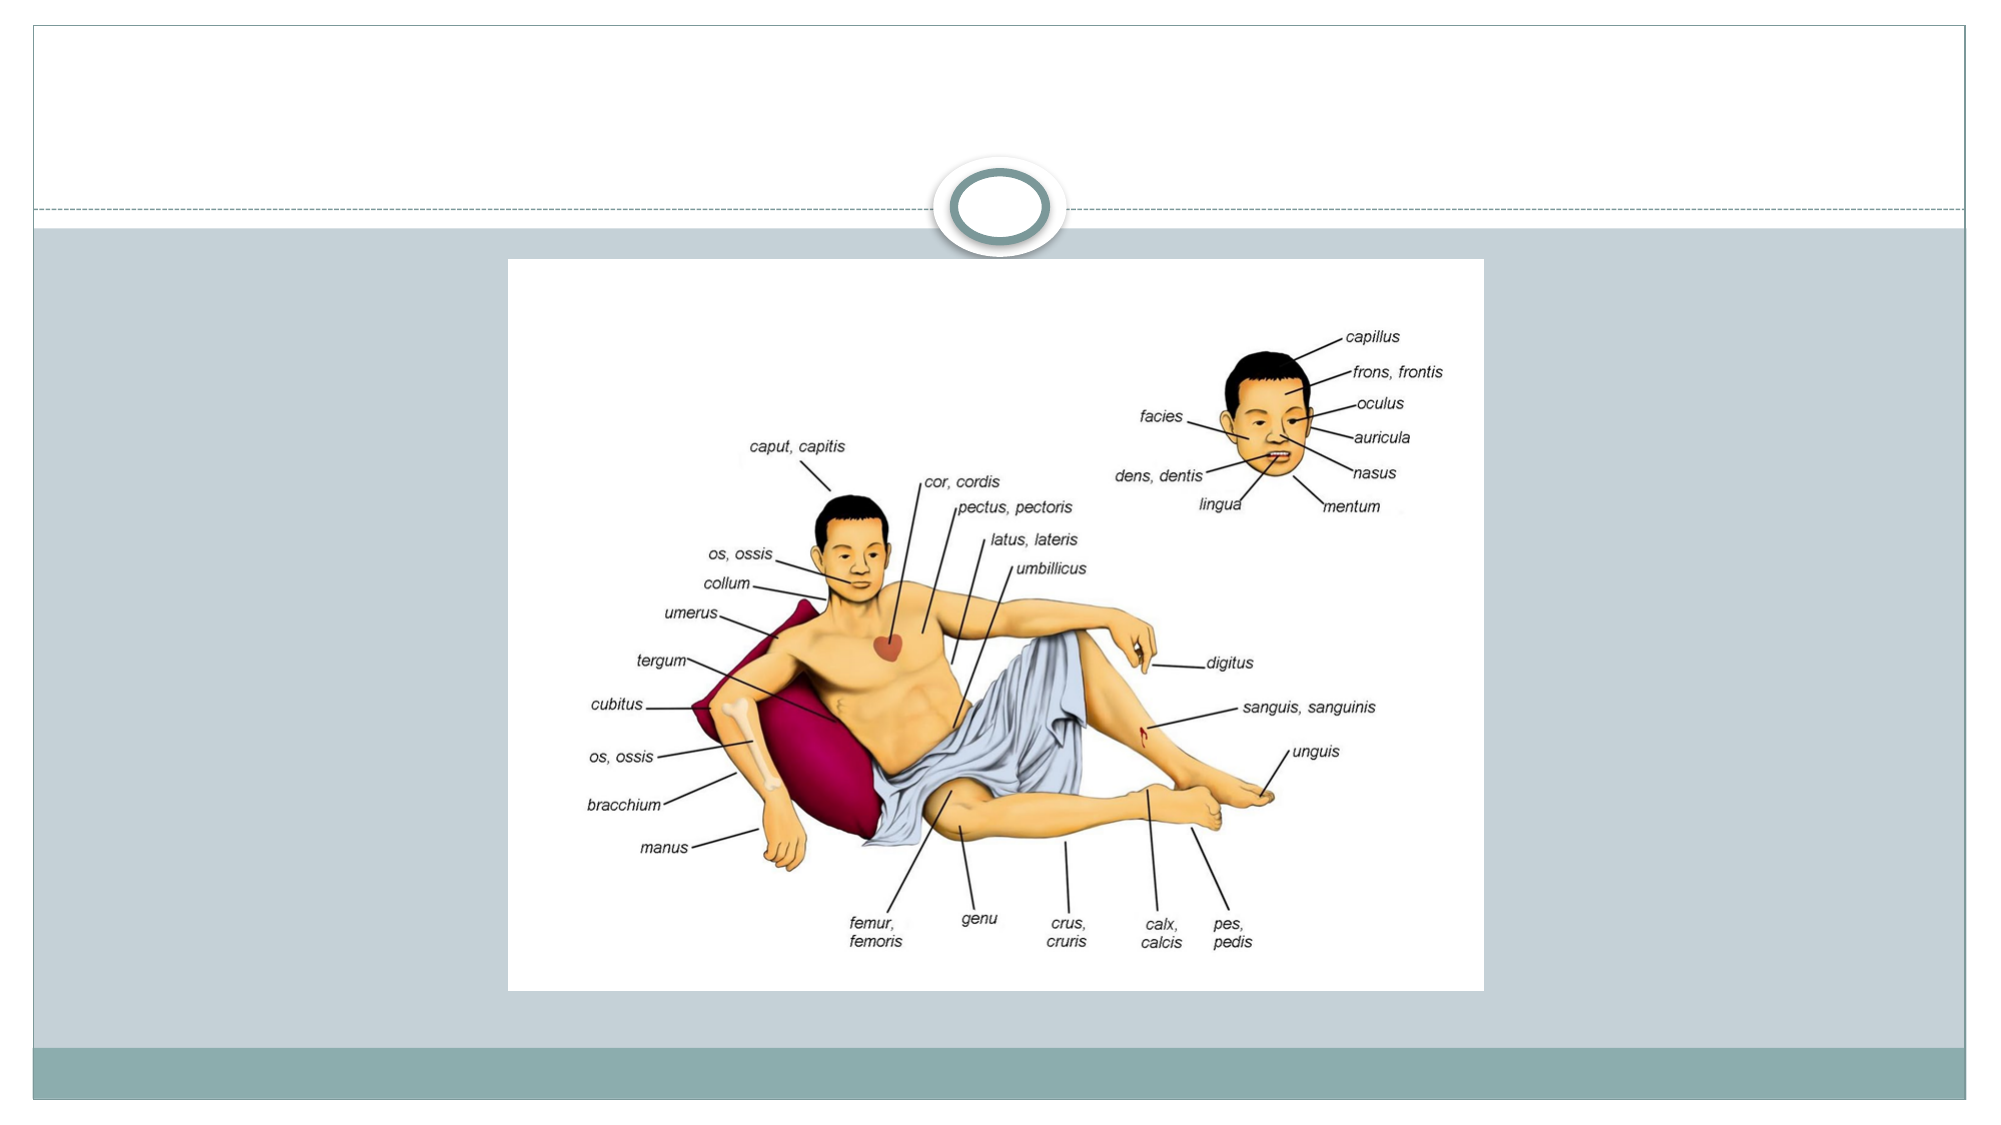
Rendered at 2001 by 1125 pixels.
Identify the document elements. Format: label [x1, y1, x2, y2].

list [508, 259, 1484, 992]
